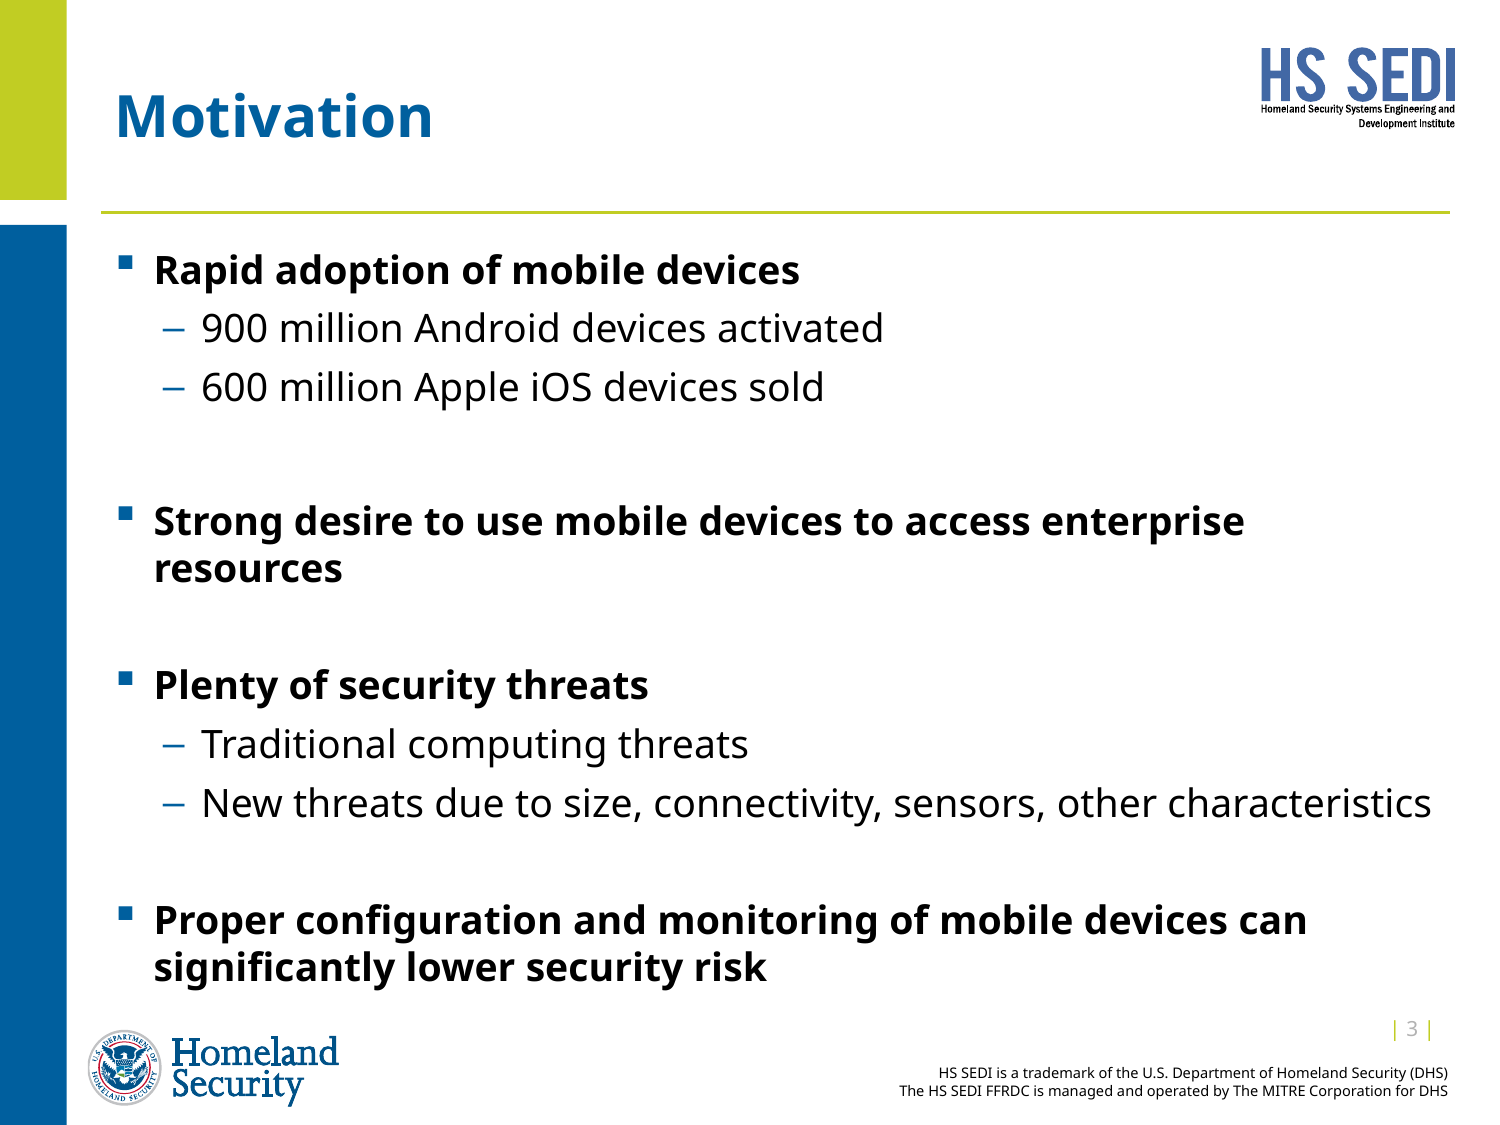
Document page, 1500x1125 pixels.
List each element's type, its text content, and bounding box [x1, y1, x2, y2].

title Motivation [99, 45, 1248, 188]
list Rapid adoption of mobile devices 900 million Android devices activated 600 million Apple iOS devices sold Strong desire to use mobile devices to access enterprise resources Plenty of security threats Traditional computing threats New threats due to size, connectivity, sensors, other characteristics Proper configuration and monitoring of mobile devices can significantly lower security risk [99, 237, 1450, 1005]
slide_number | 2 | [1368, 1021, 1450, 1052]
